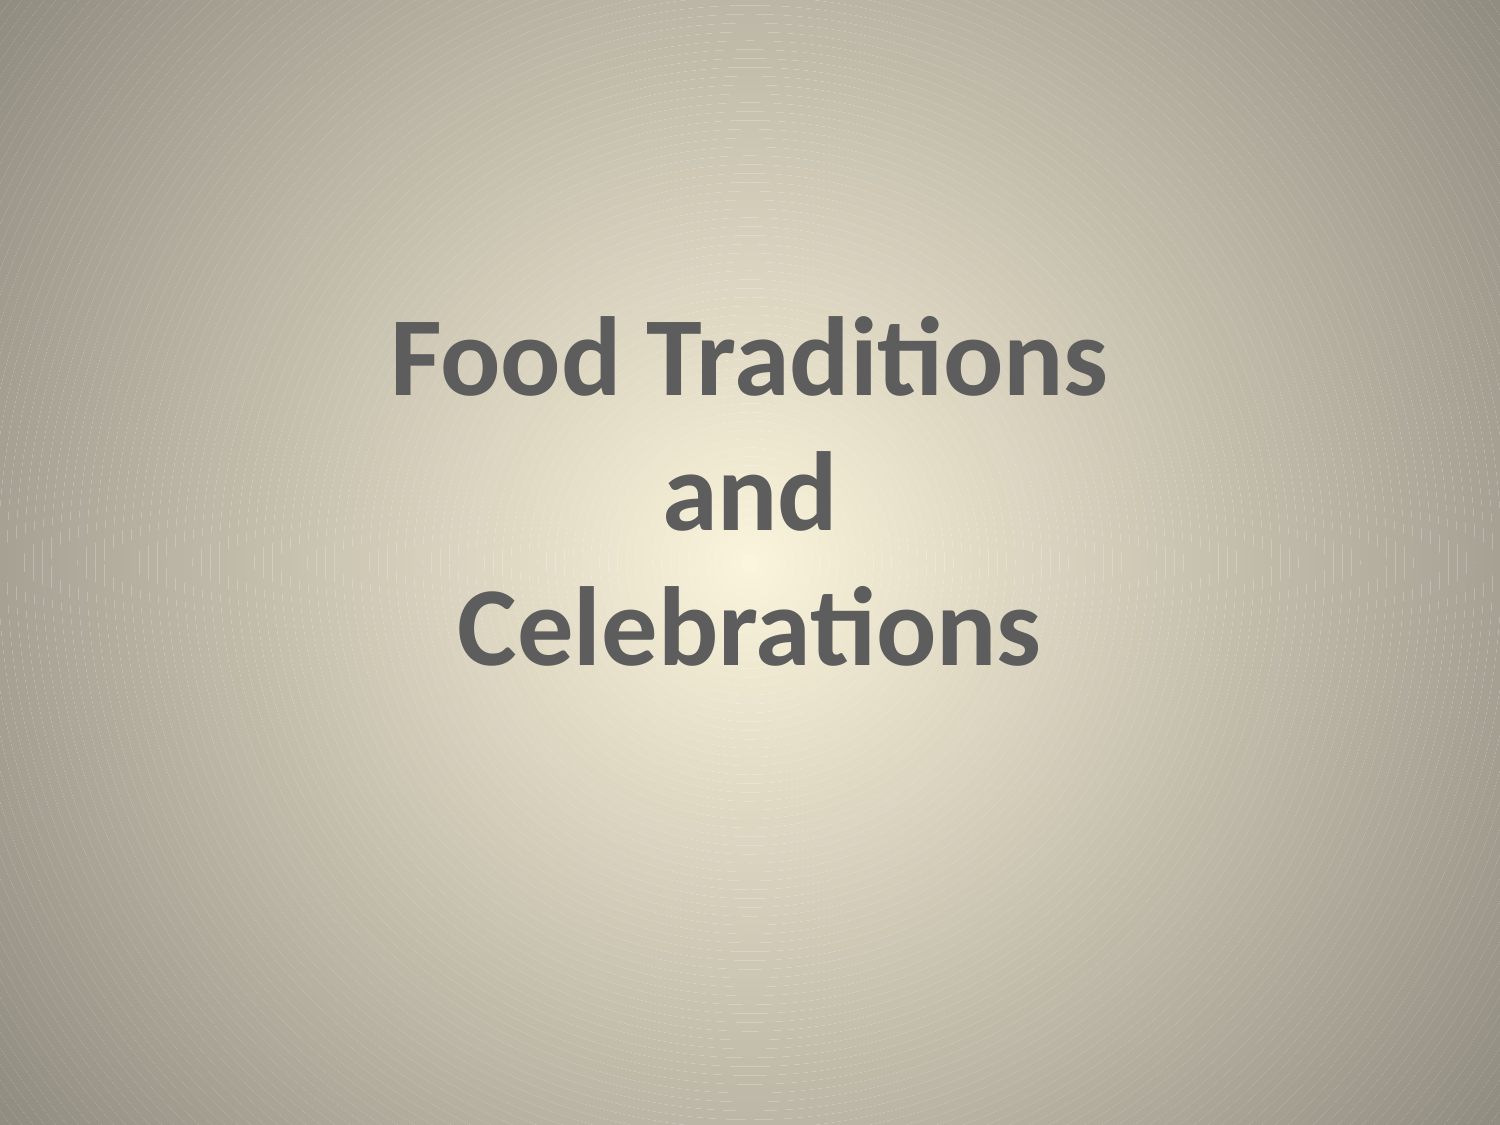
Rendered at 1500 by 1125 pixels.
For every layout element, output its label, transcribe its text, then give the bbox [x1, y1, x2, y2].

text_box Food Traditions and Celebrations [348, 274, 1152, 695]
